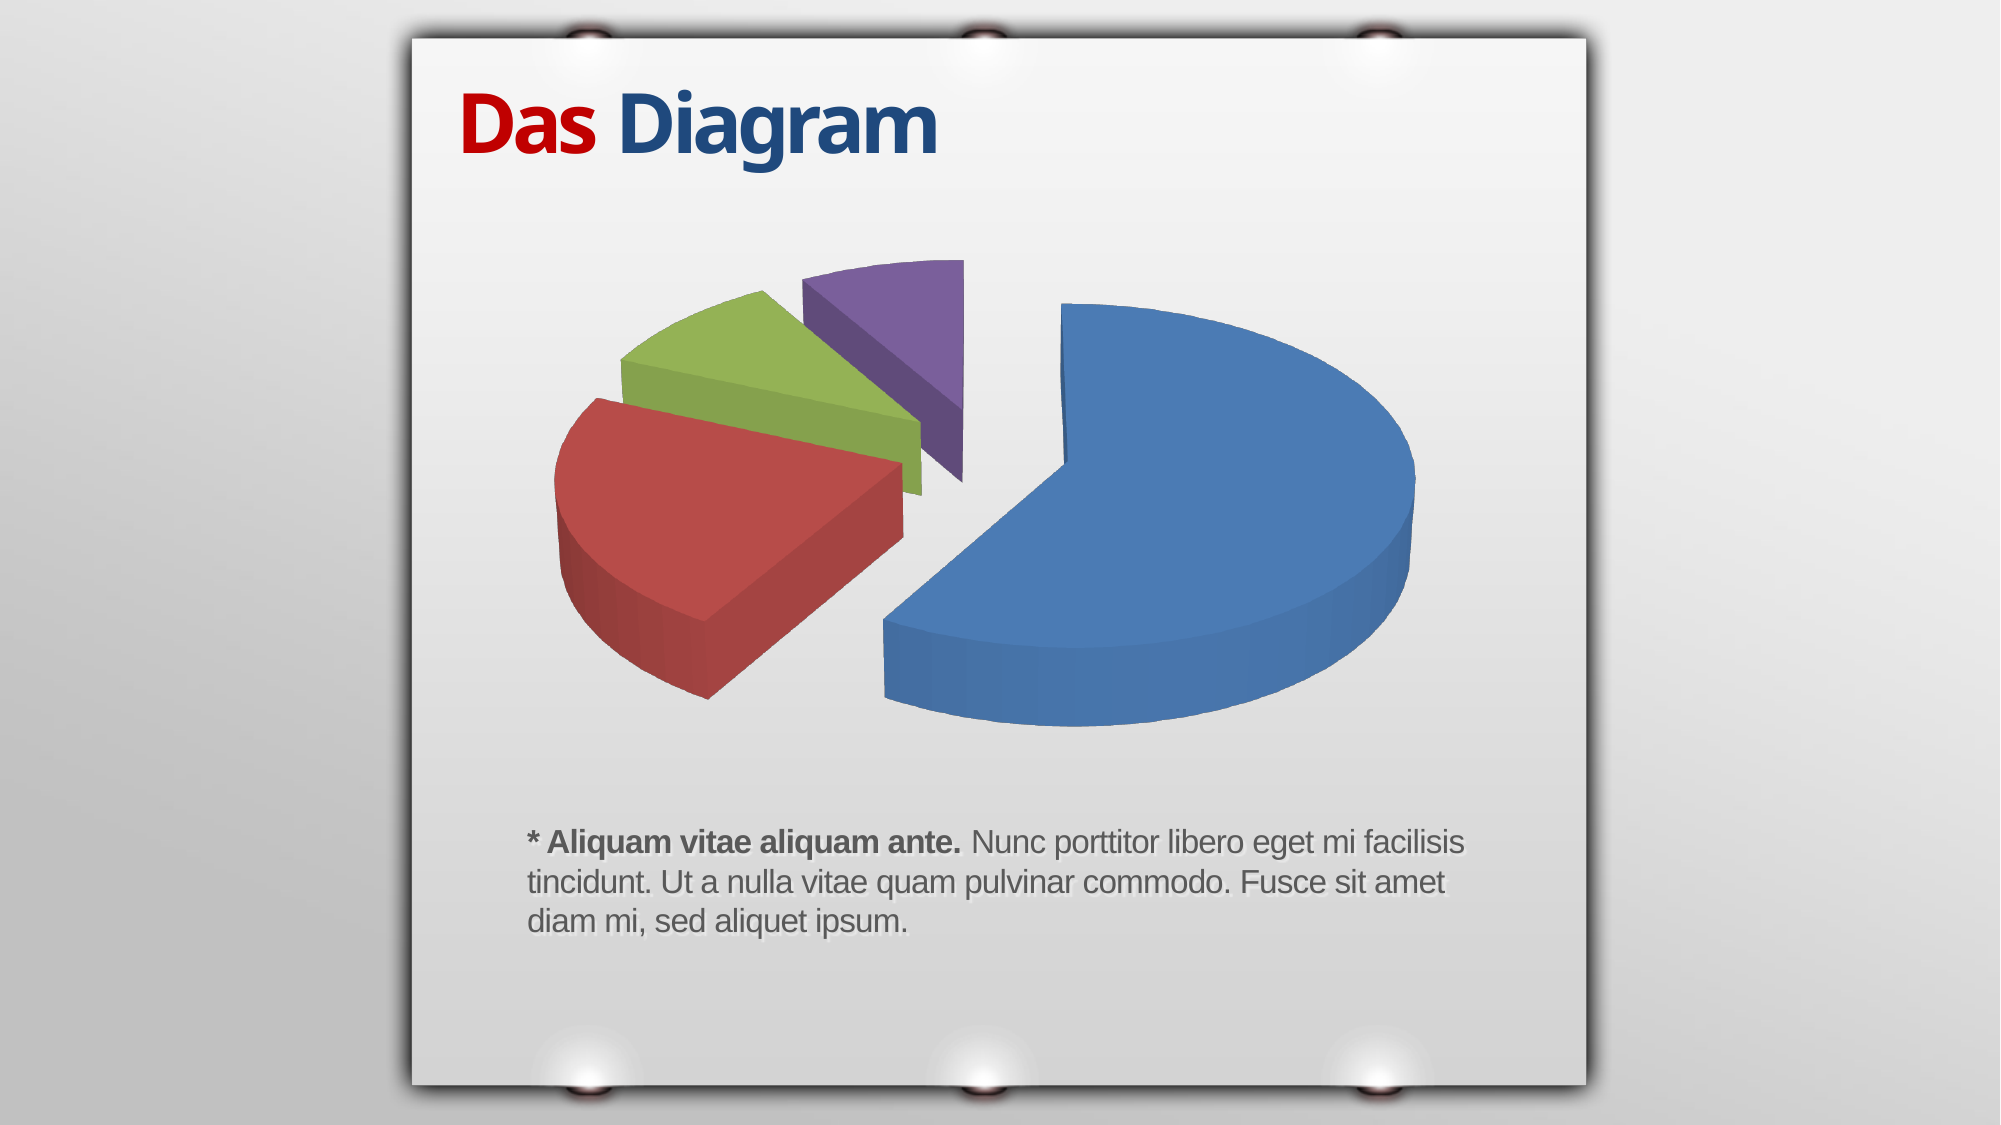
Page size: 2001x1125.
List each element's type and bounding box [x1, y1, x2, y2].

chart [484, 178, 1486, 846]
picture [0, 0, 2001, 1125]
